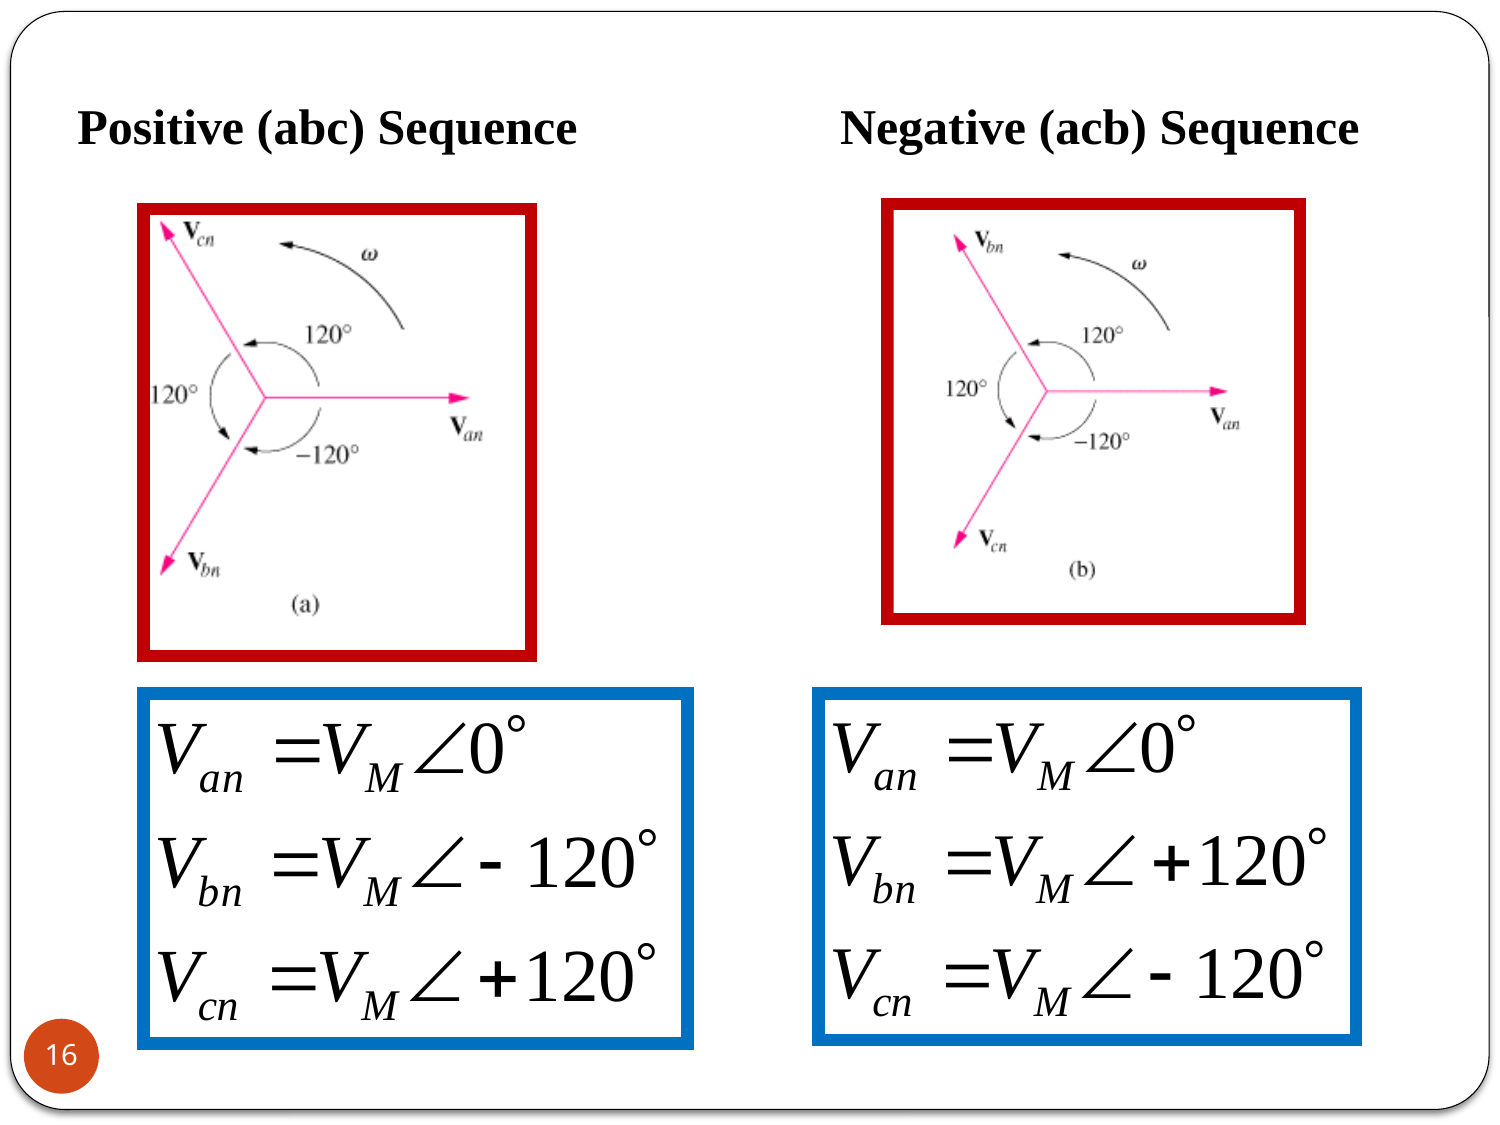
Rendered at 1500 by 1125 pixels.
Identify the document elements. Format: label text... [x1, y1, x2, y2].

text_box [149, 699, 682, 1038]
slide_number 16 [23, 1018, 99, 1094]
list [893, 210, 1294, 613]
list Positive (abc) Sequence [61, 0, 676, 163]
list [149, 215, 525, 651]
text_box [824, 699, 1351, 1034]
list Negative (acb) Sequence [811, 0, 1426, 163]
